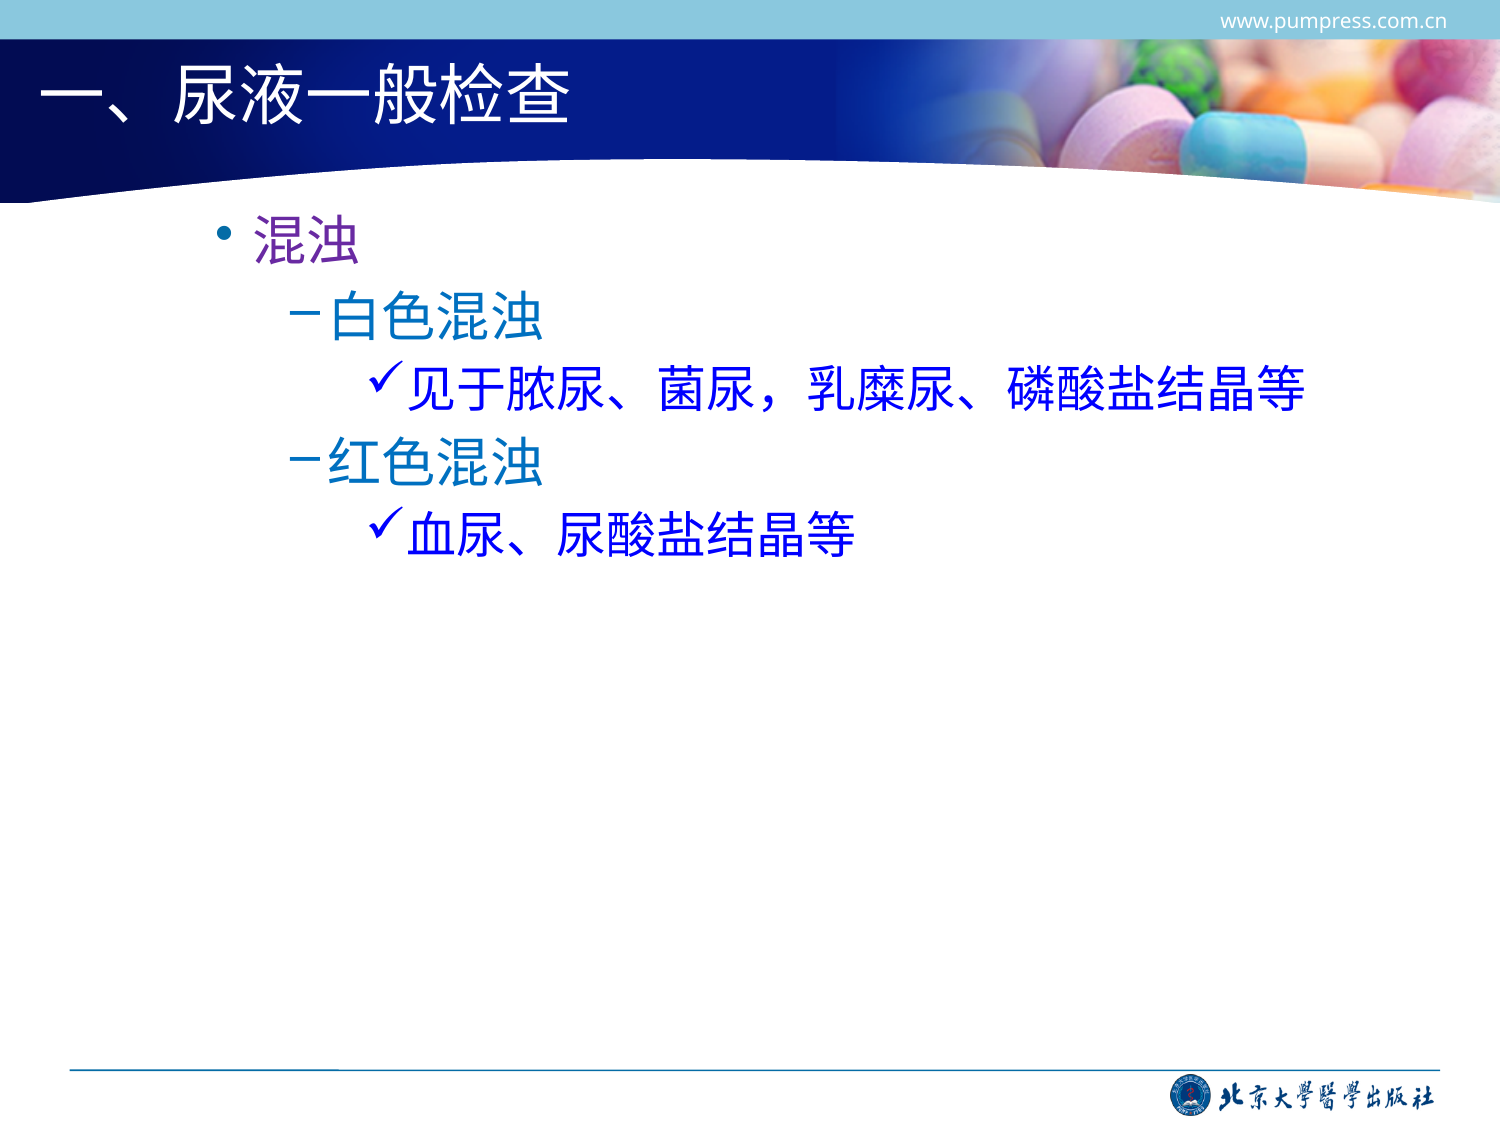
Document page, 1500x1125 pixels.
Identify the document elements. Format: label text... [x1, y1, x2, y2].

picture [0, 40, 1500, 203]
picture [1170, 1074, 1436, 1118]
list 混浊 白色混浊 见于脓尿、菌尿，乳糜尿、磷酸盐结晶等 红色混浊 血尿、尿酸盐结晶等 [49, 198, 1463, 1026]
title 一、尿液一般检查 [23, 46, 1349, 140]
slide_number www.pumpress.com.cn [1024, 0, 1463, 38]
